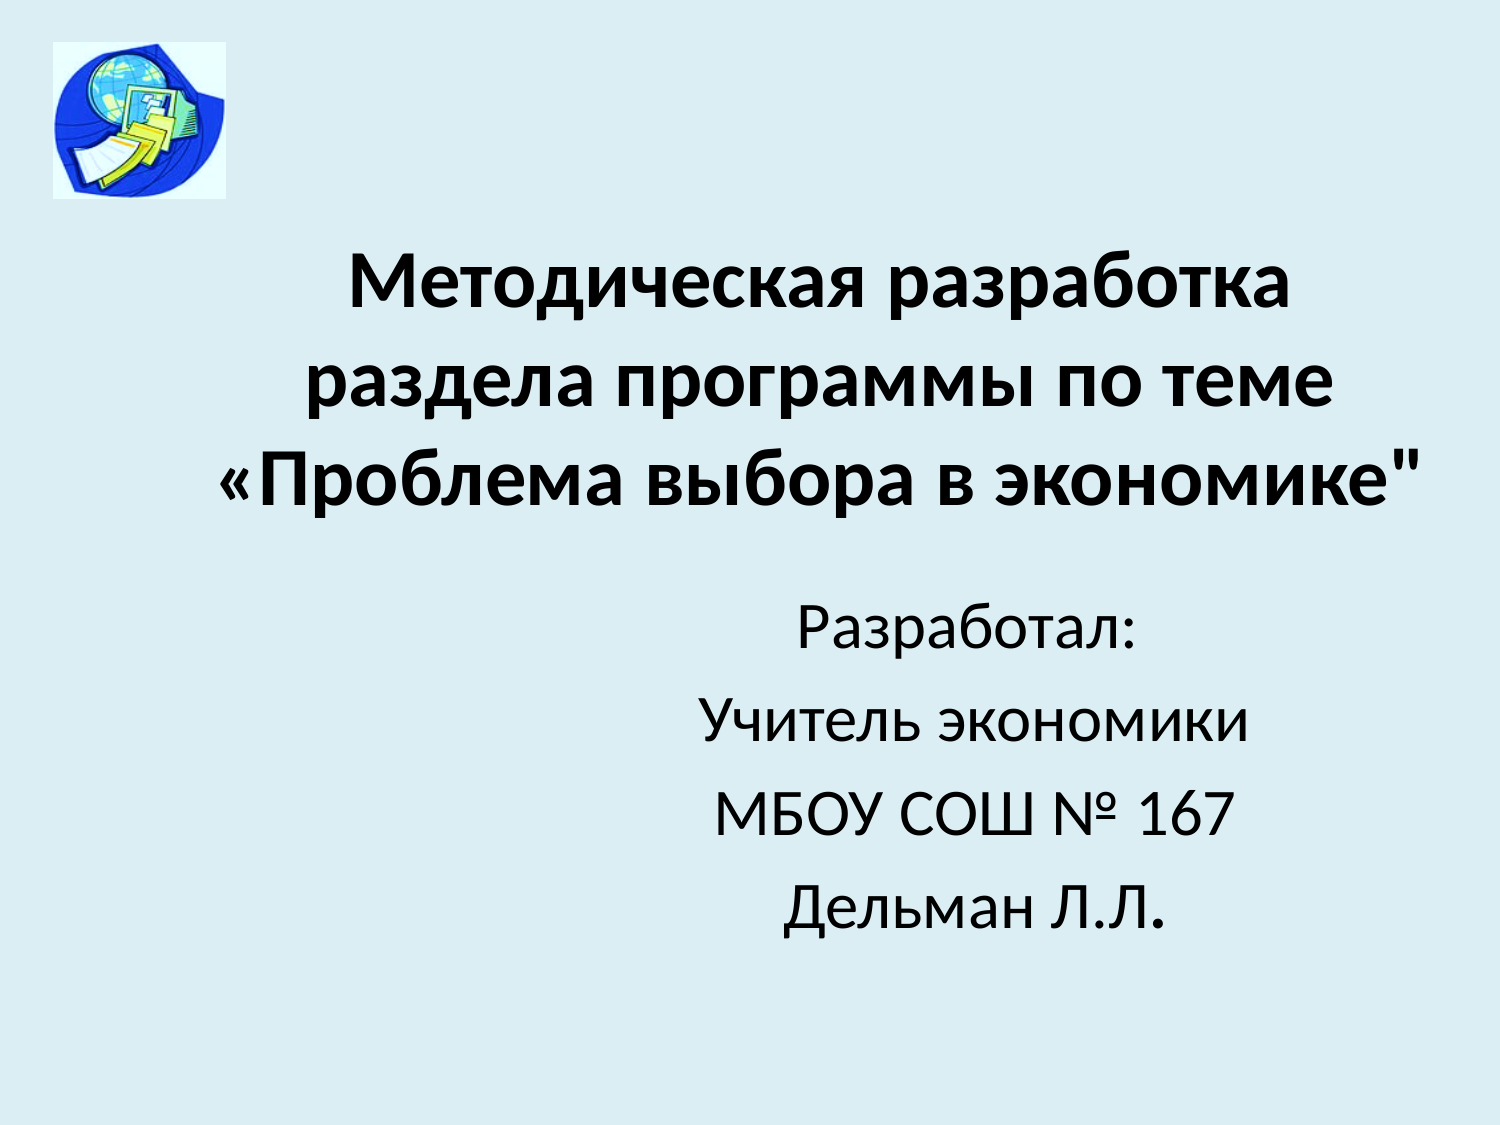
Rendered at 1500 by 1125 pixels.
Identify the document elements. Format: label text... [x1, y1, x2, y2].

picture [52, 42, 226, 200]
title Методическая разработка раздела программы по теме «Проблема выбора в экономике" [183, 172, 1458, 575]
subtitle Разработал: Учитель экономики МБОУ СОШ № 167 Дельман Л.Л. [450, 574, 1500, 1059]
